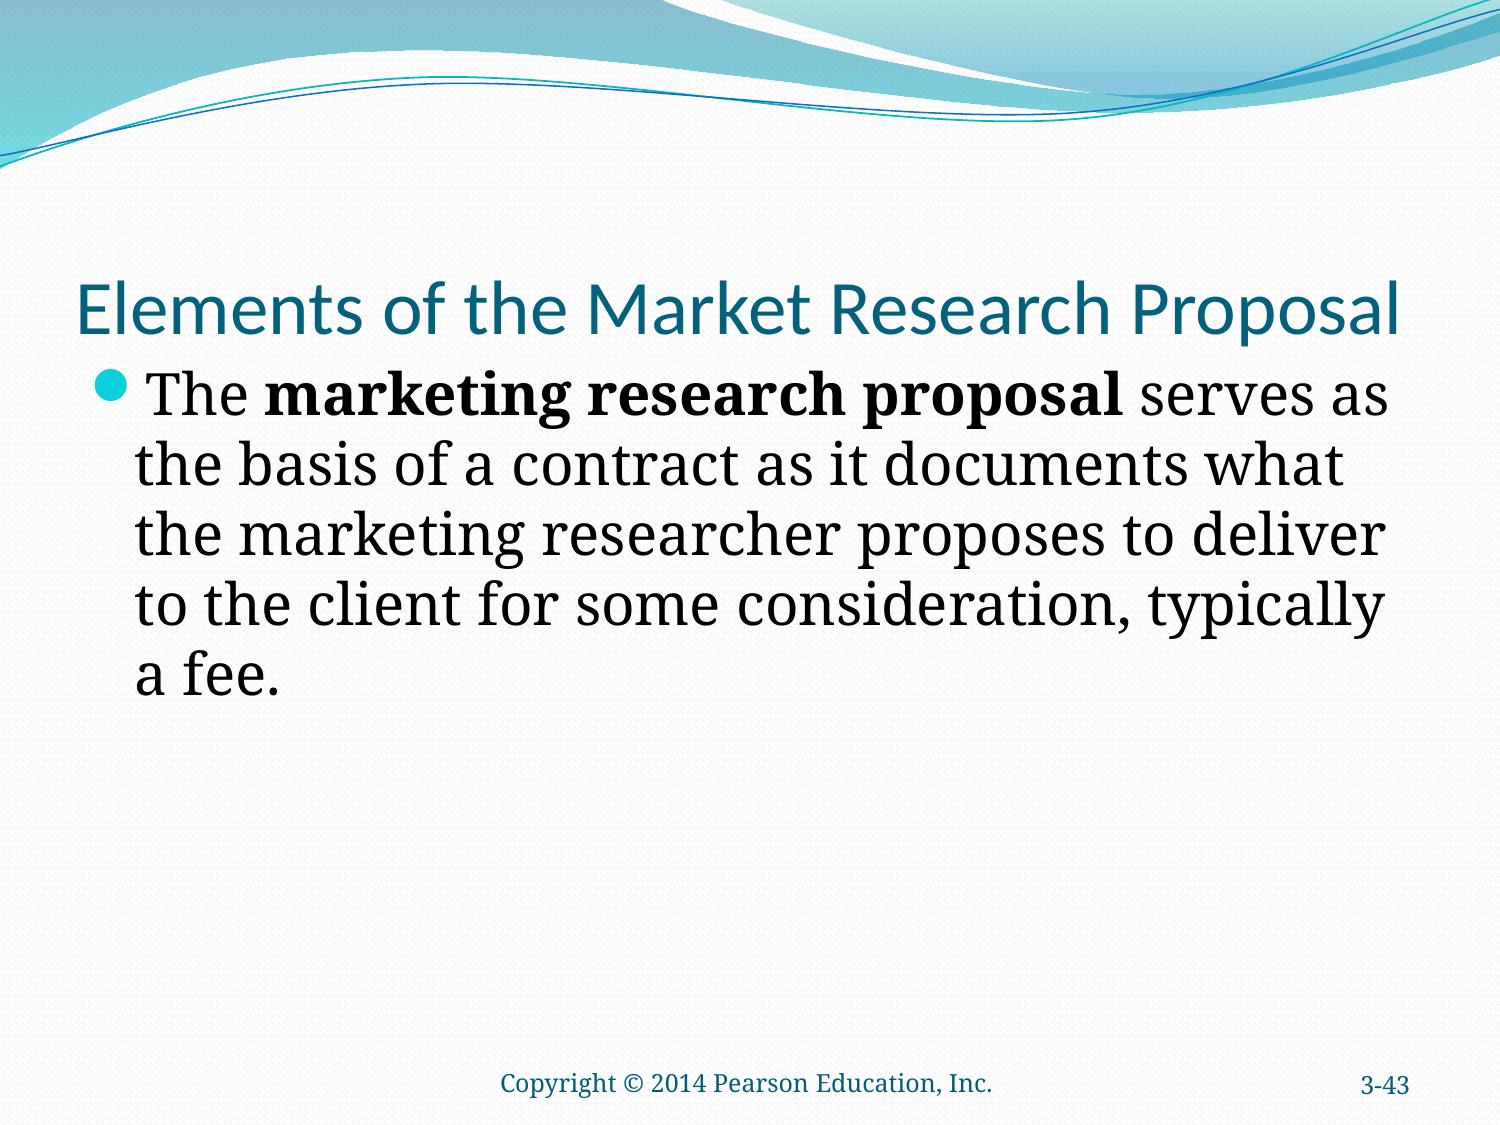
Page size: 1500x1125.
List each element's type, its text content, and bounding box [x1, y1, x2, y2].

title Elements of the Market Research Proposal [74, 162, 1426, 349]
list The marketing research proposal serves as the basis of a contract as it documents what the marketing researcher proposes to deliver to the client for some consideration, typically a fee. [74, 349, 1426, 1071]
